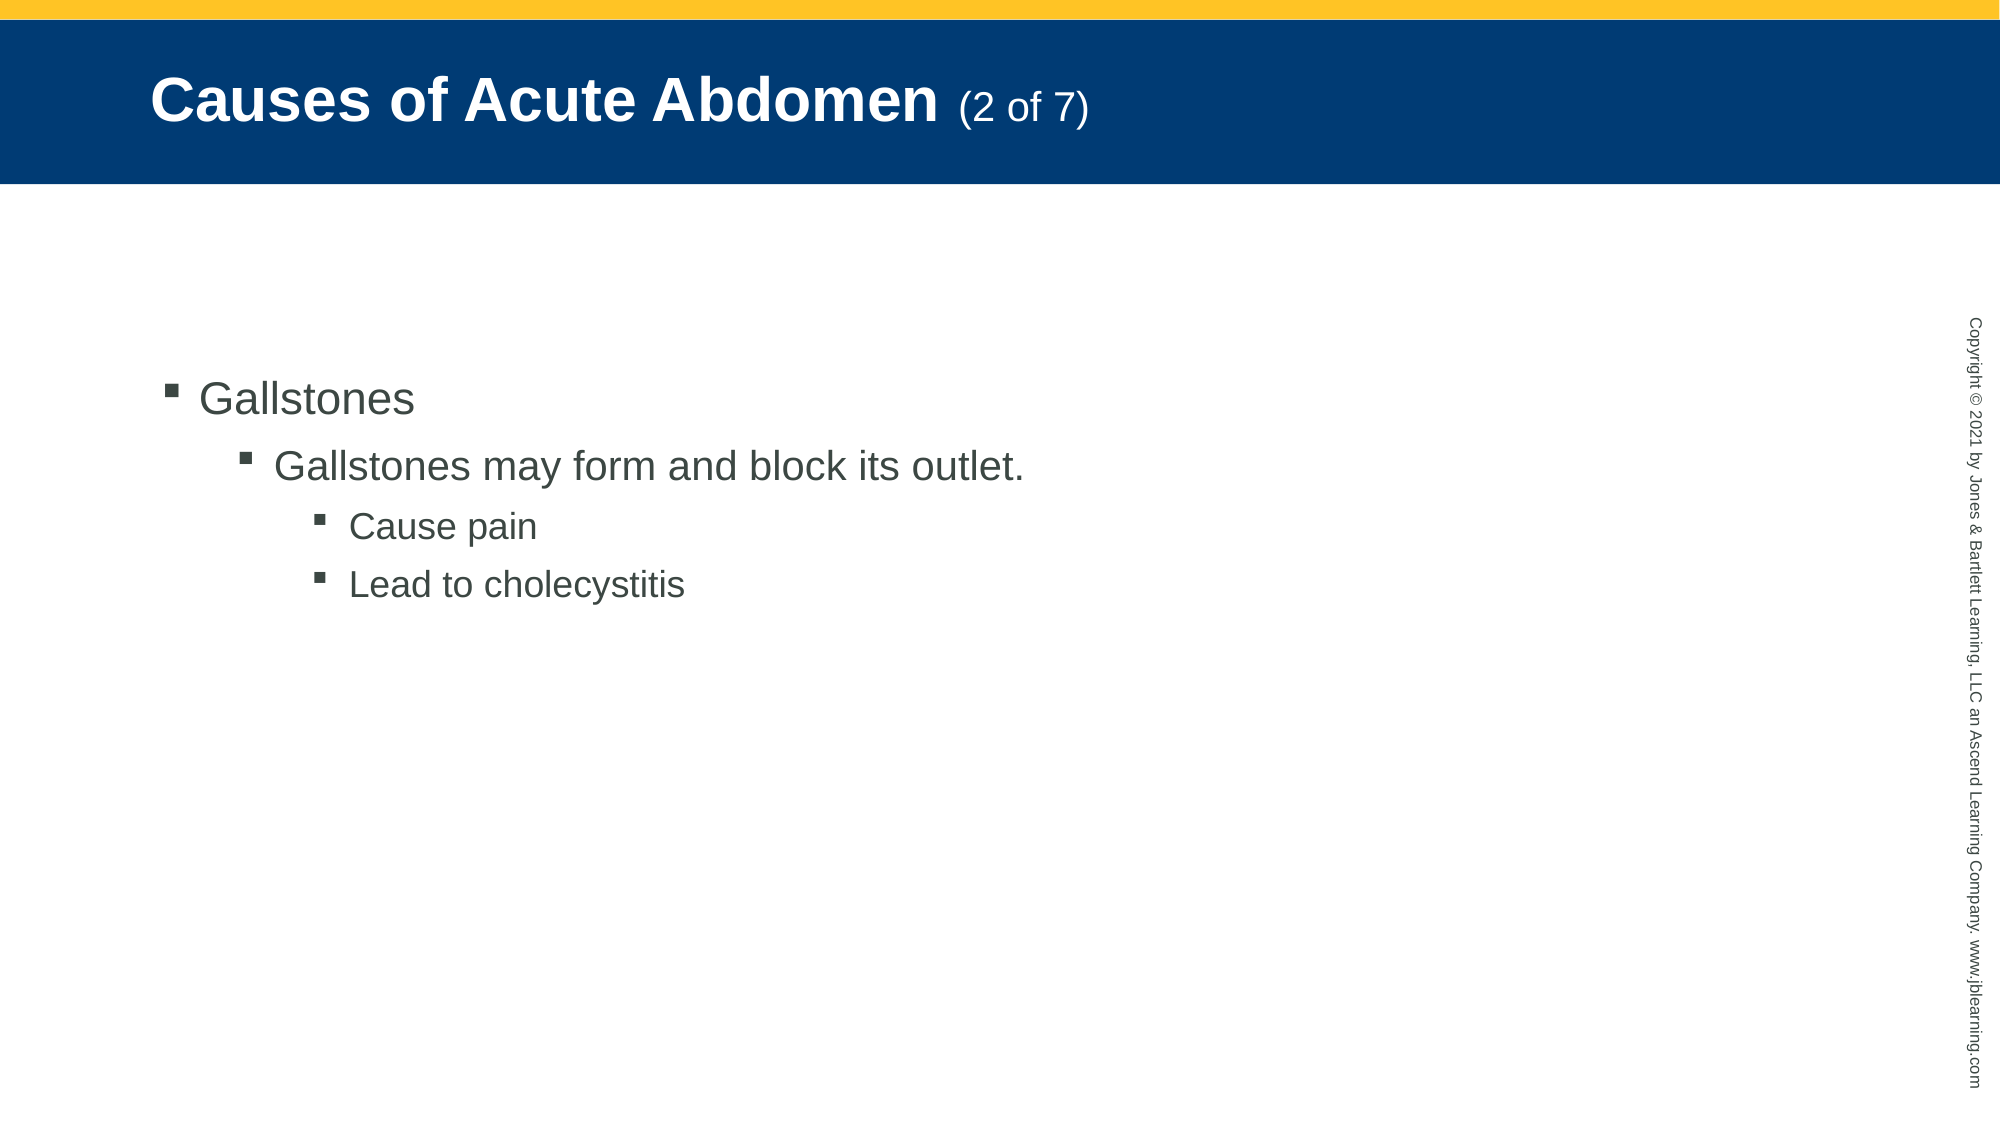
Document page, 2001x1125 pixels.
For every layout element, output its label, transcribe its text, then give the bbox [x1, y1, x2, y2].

list Gallstones Gallstones may form and block its outlet. Cause pain Lead to cholecystitis [146, 361, 1859, 1016]
title Causes of Acute Abdomen (2 of 7) [0, 19, 2000, 185]
